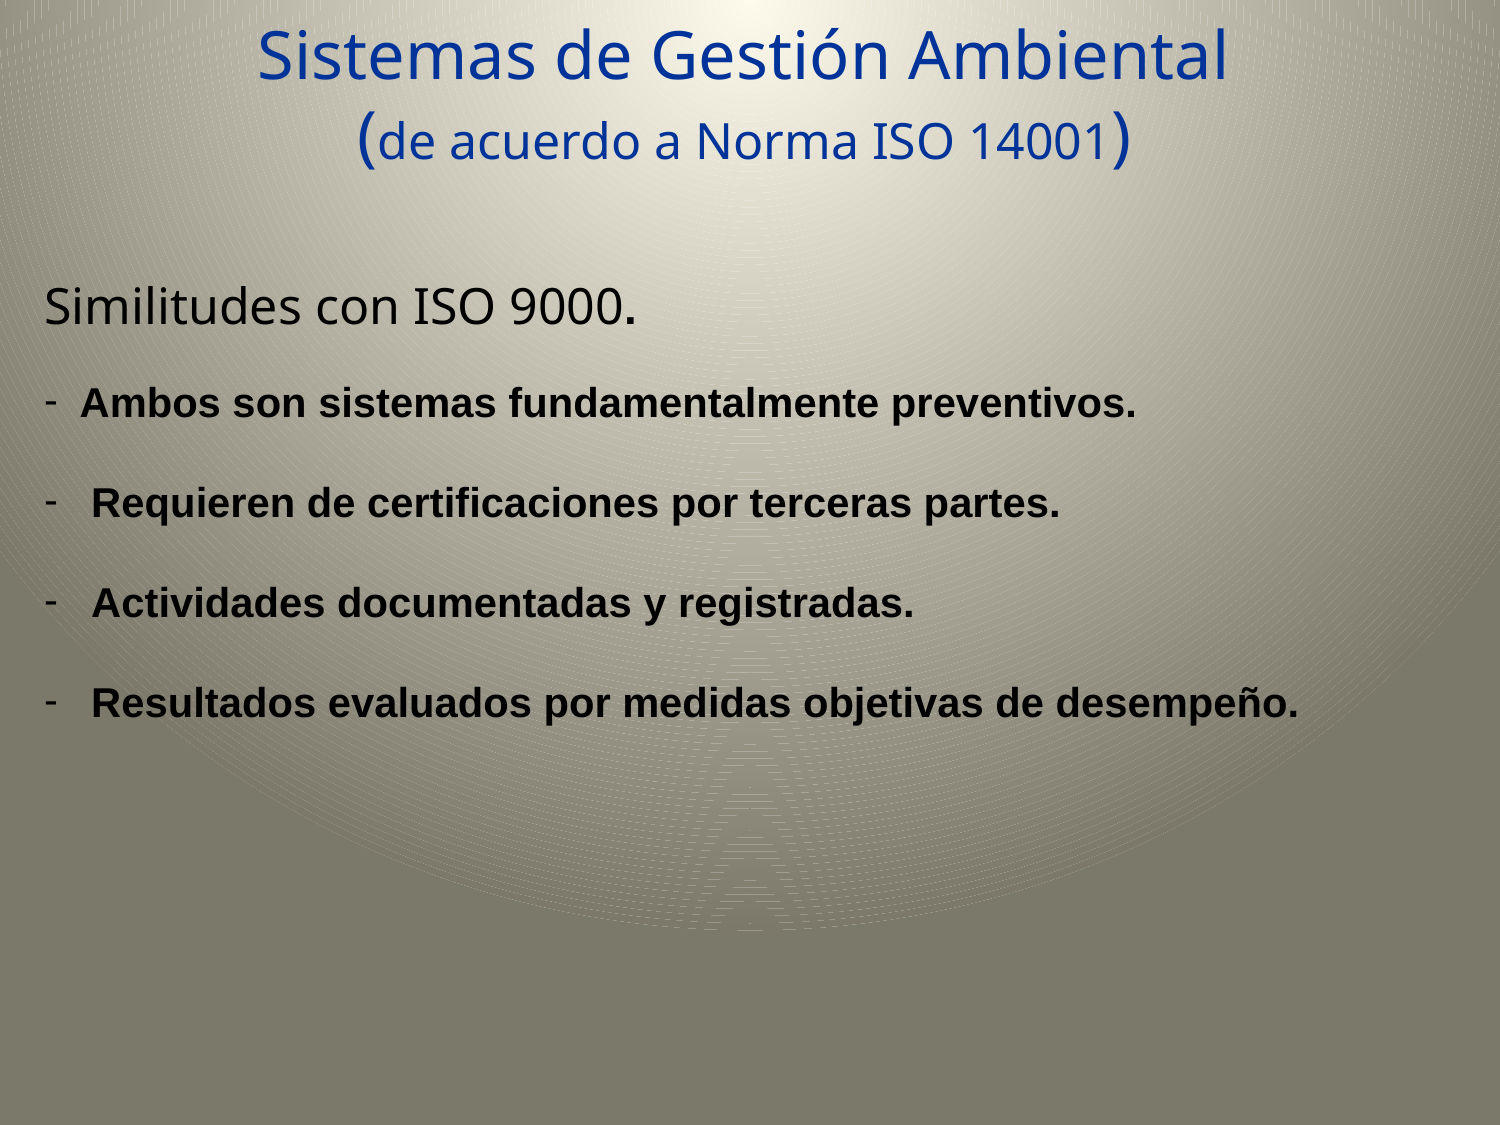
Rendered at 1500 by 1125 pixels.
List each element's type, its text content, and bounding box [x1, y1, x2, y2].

text_box Similitudes con ISO 9000. Ambos son sistemas fundamentalmente preventivos. Requieren de certificaciones por terceras partes. Actividades documentadas y registradas. Resultados evaluados por medidas objetivas de desempeño. [29, 267, 1459, 941]
title Sistemas de Gestión Ambiental (de acuerdo a Norma ISO 14001) [29, 30, 1460, 156]
